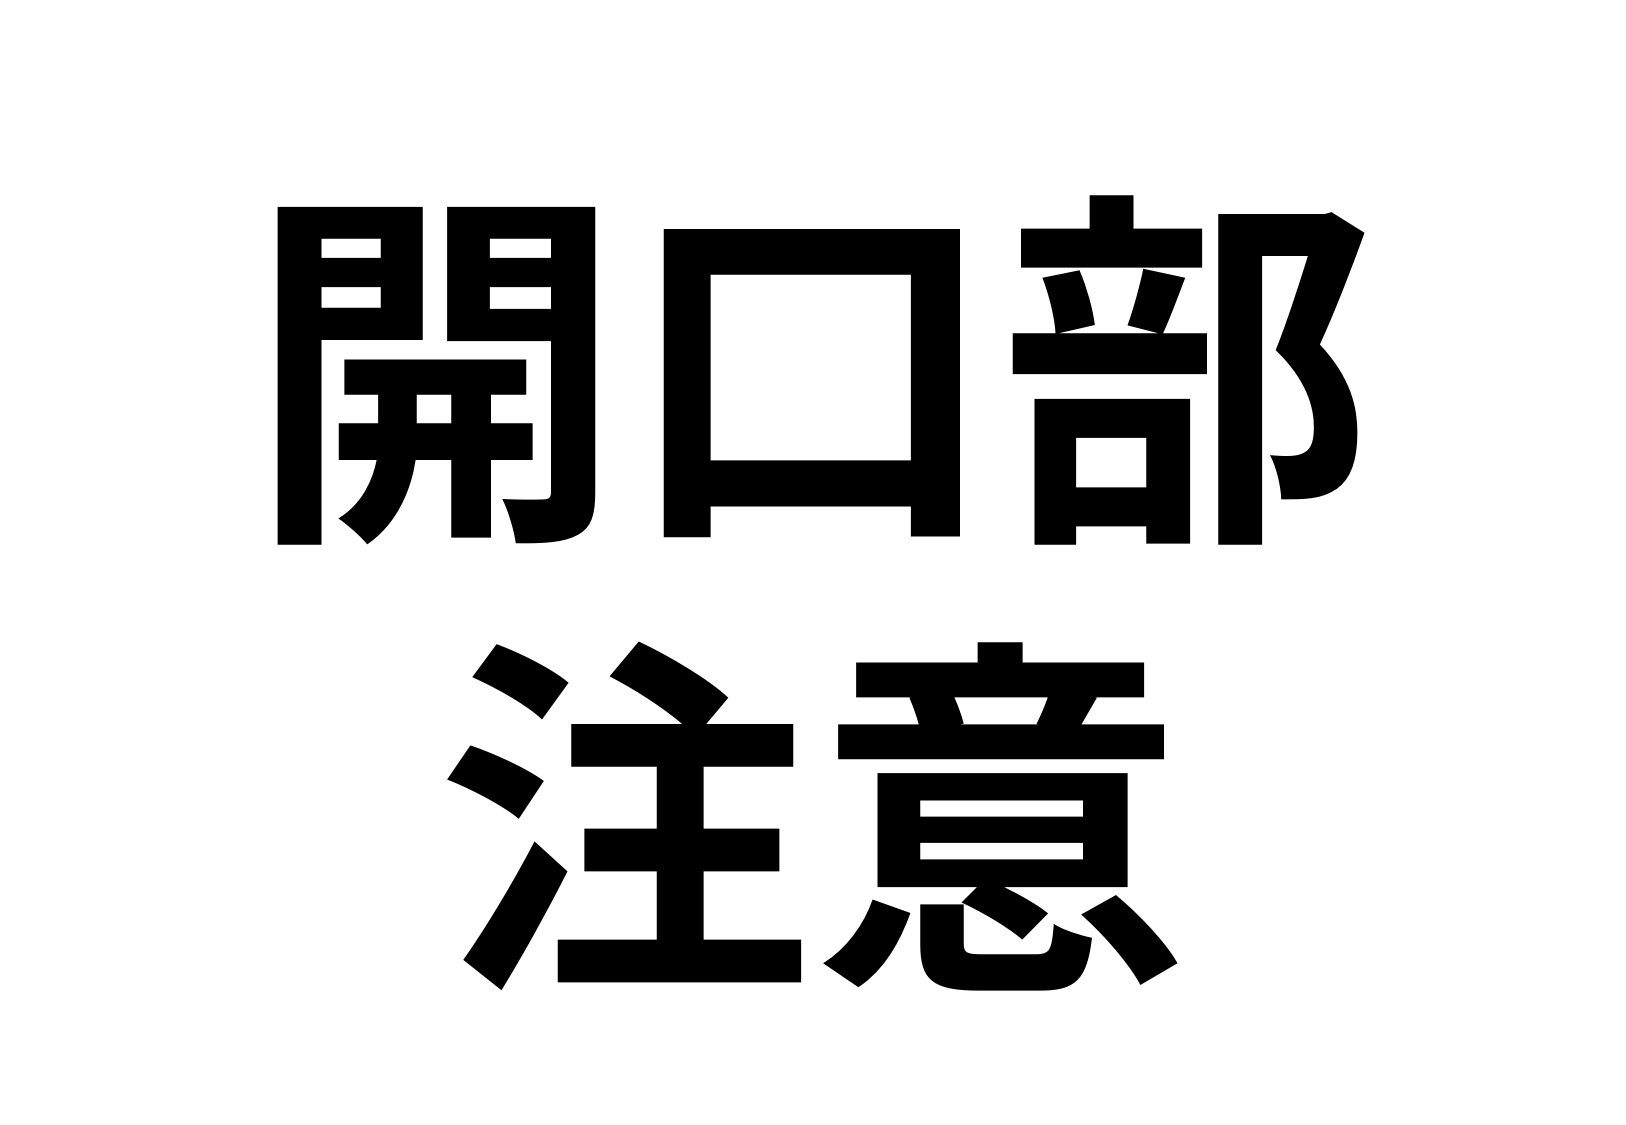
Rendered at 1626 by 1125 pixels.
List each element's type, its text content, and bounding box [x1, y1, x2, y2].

text_box 開口部 注意 [0, 128, 1625, 1044]
